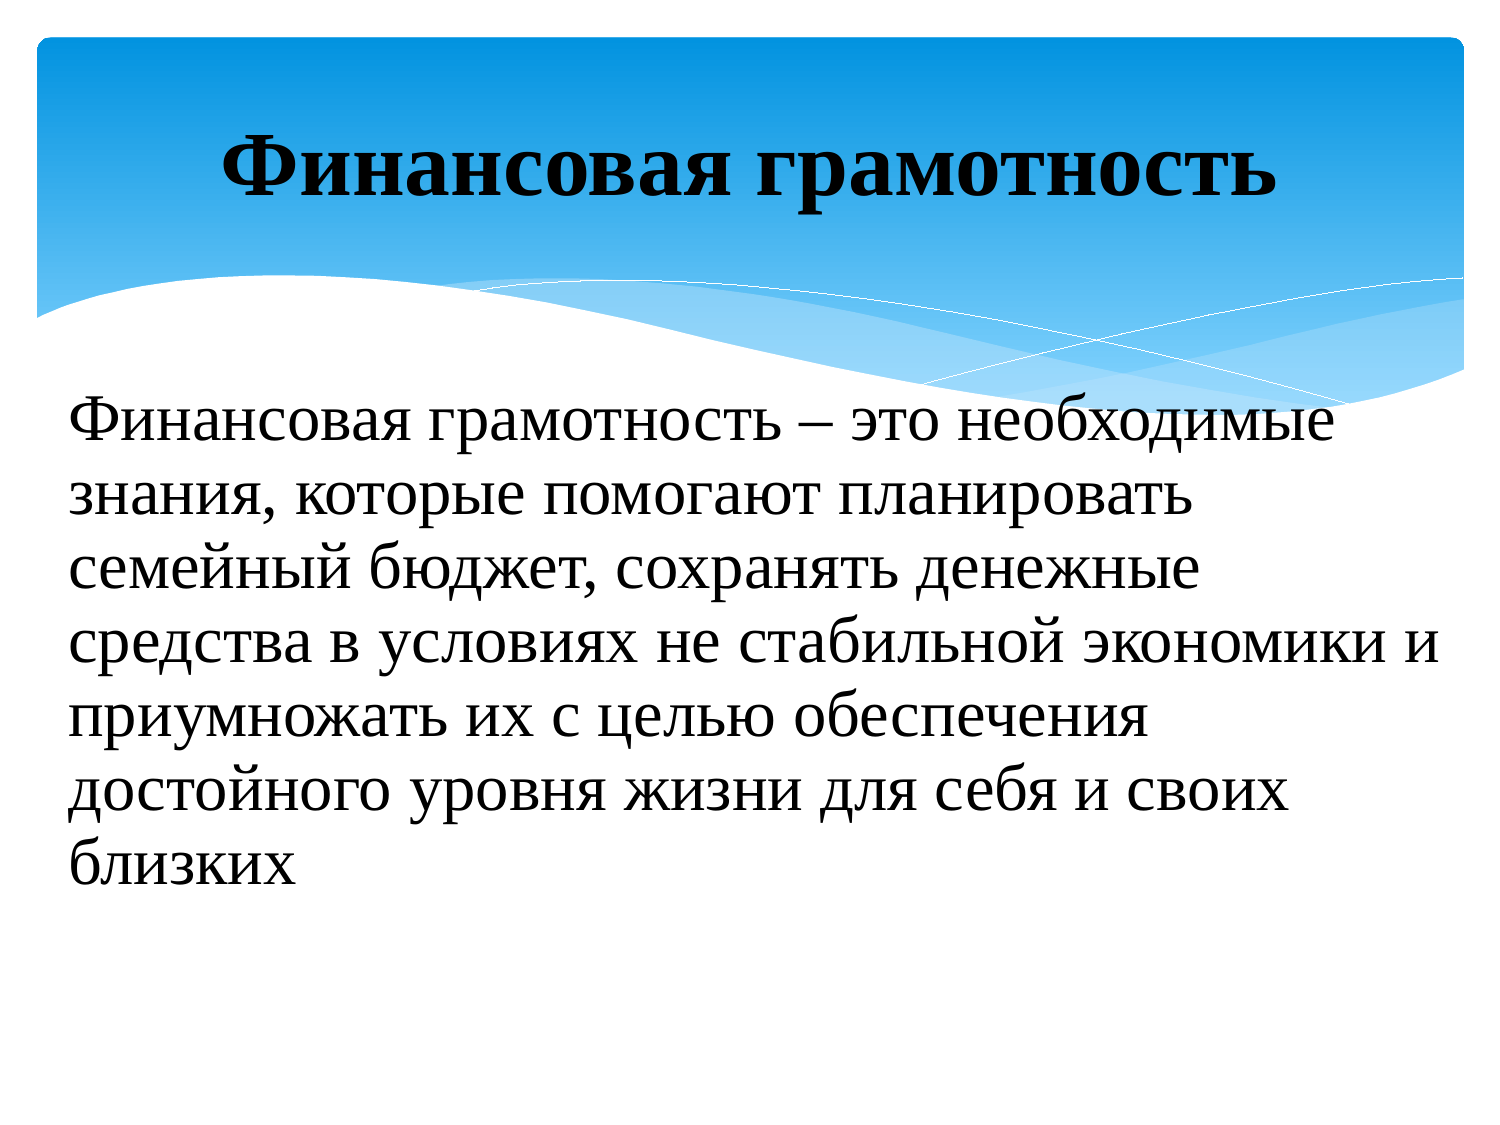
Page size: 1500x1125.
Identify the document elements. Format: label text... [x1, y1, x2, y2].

list Финансовая грамотность – это необходимые знания, которые помогают планировать семейный бюджет, сохранять денежные средства в условиях не стабильной экономики и приумножать их с целью обеспечения достойного уровня жизни для себя и своих близких [53, 373, 1459, 1005]
title Финансовая грамотность [75, 55, 1425, 261]
